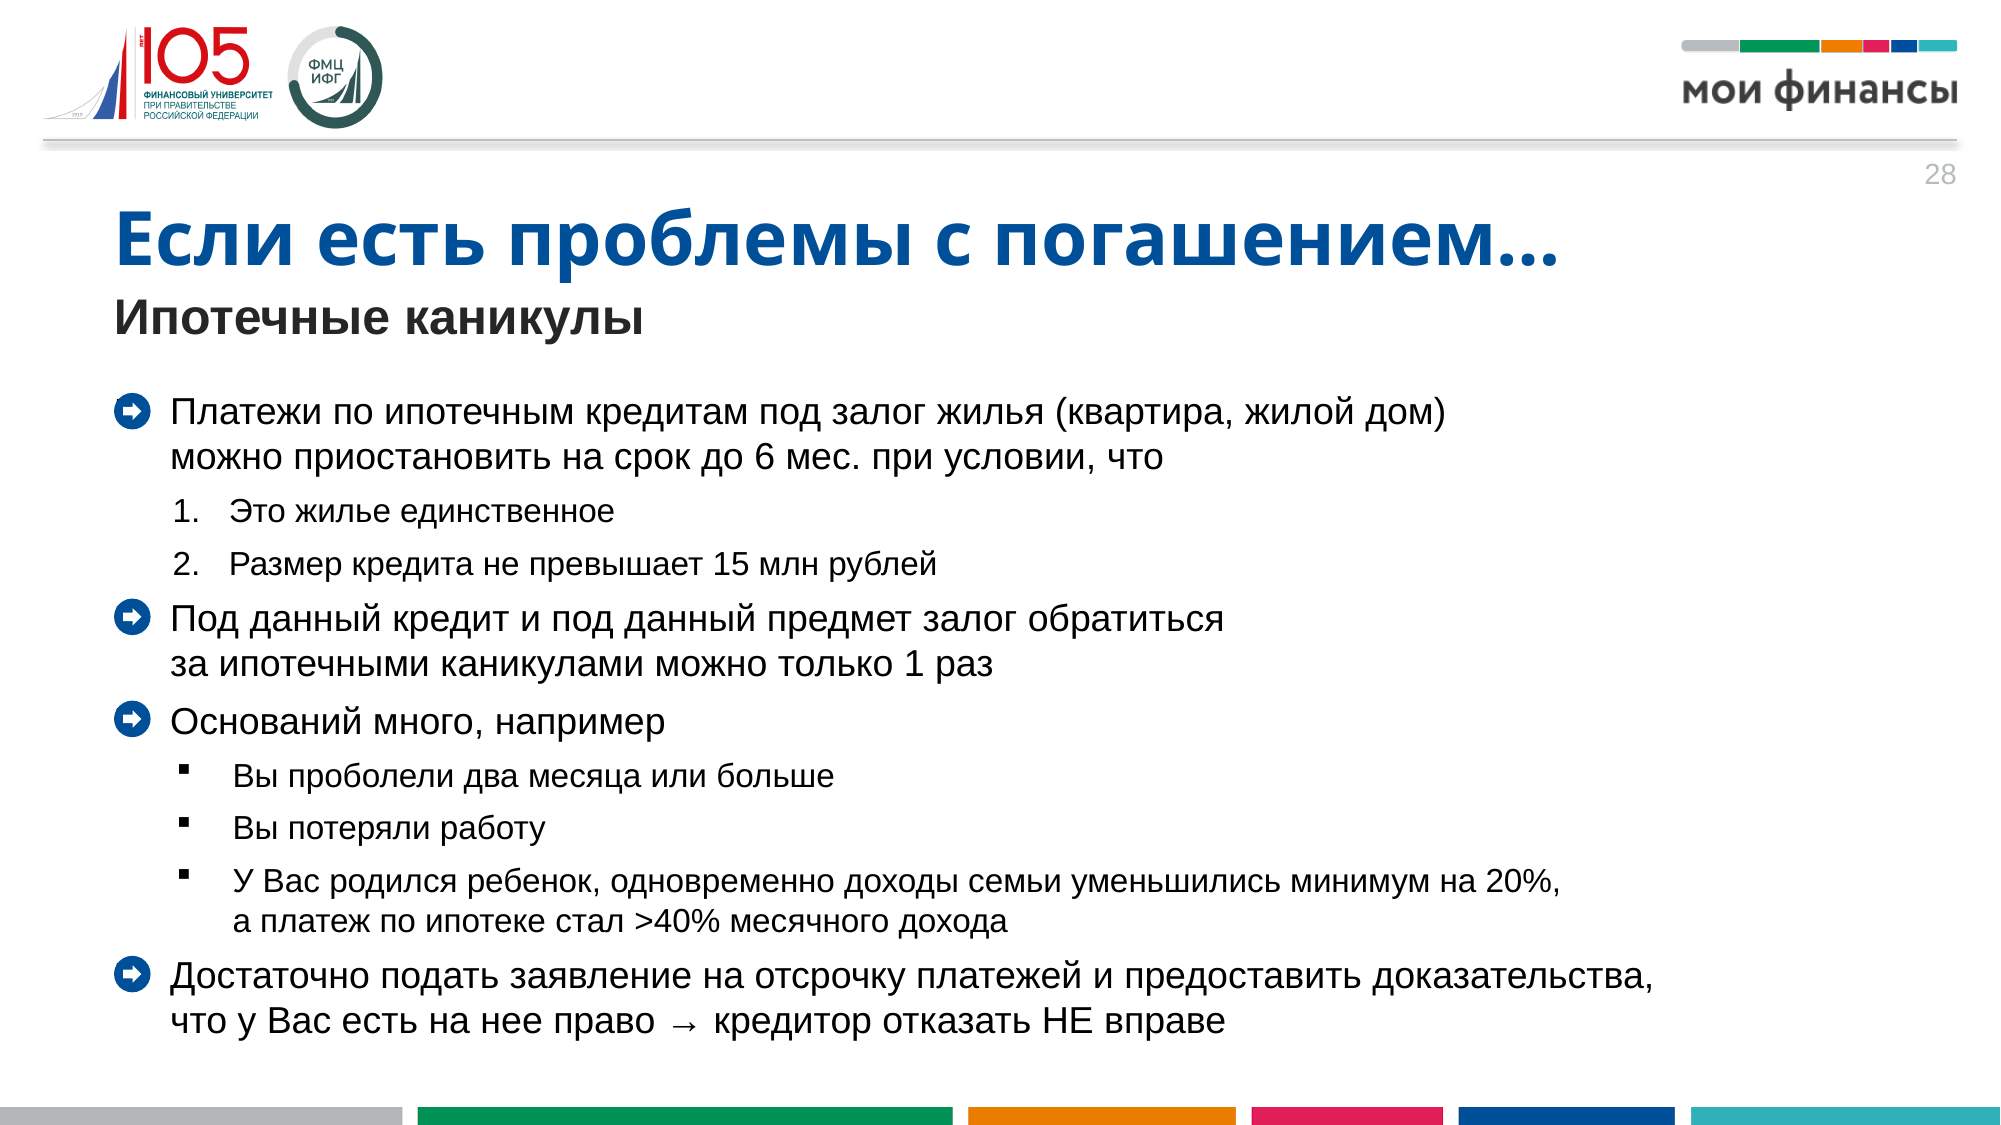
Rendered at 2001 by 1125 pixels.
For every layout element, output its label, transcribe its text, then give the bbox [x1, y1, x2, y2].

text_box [113, 700, 151, 738]
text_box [113, 955, 151, 993]
text_box Если есть проблемы с погашением… [113, 190, 1739, 281]
text_box 28 [1883, 155, 1957, 191]
text_box Платежи по ипотечным кредитам под залог жилья (квартира, жилой дом) можно приостановить на срок до 6 мес. при условии, что Это жилье единственное Размер кредита не превышает 15 млн рублей Под данный кредит и под данный предмет залог обратиться за ипотечными каникулами можно только 1 раз Оснований много, например Вы проболели два месяца или больше Вы потеряли работу У Вас родился ребенок, одновременно доходы семьи уменьшились минимум на 20%, а платеж по ипотеке стал >40% месячного дохода Достаточно подать заявление на отсрочку платежей и предоставить доказательства, что у Вас есть на нее право → кредитор отказать НЕ вправе [113, 386, 1886, 1042]
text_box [113, 598, 151, 636]
text_box Ипотечные каникулы [113, 284, 696, 345]
picture [283, 26, 386, 129]
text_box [113, 392, 151, 430]
picture [0, 1107, 2000, 1125]
picture [30, 27, 273, 129]
